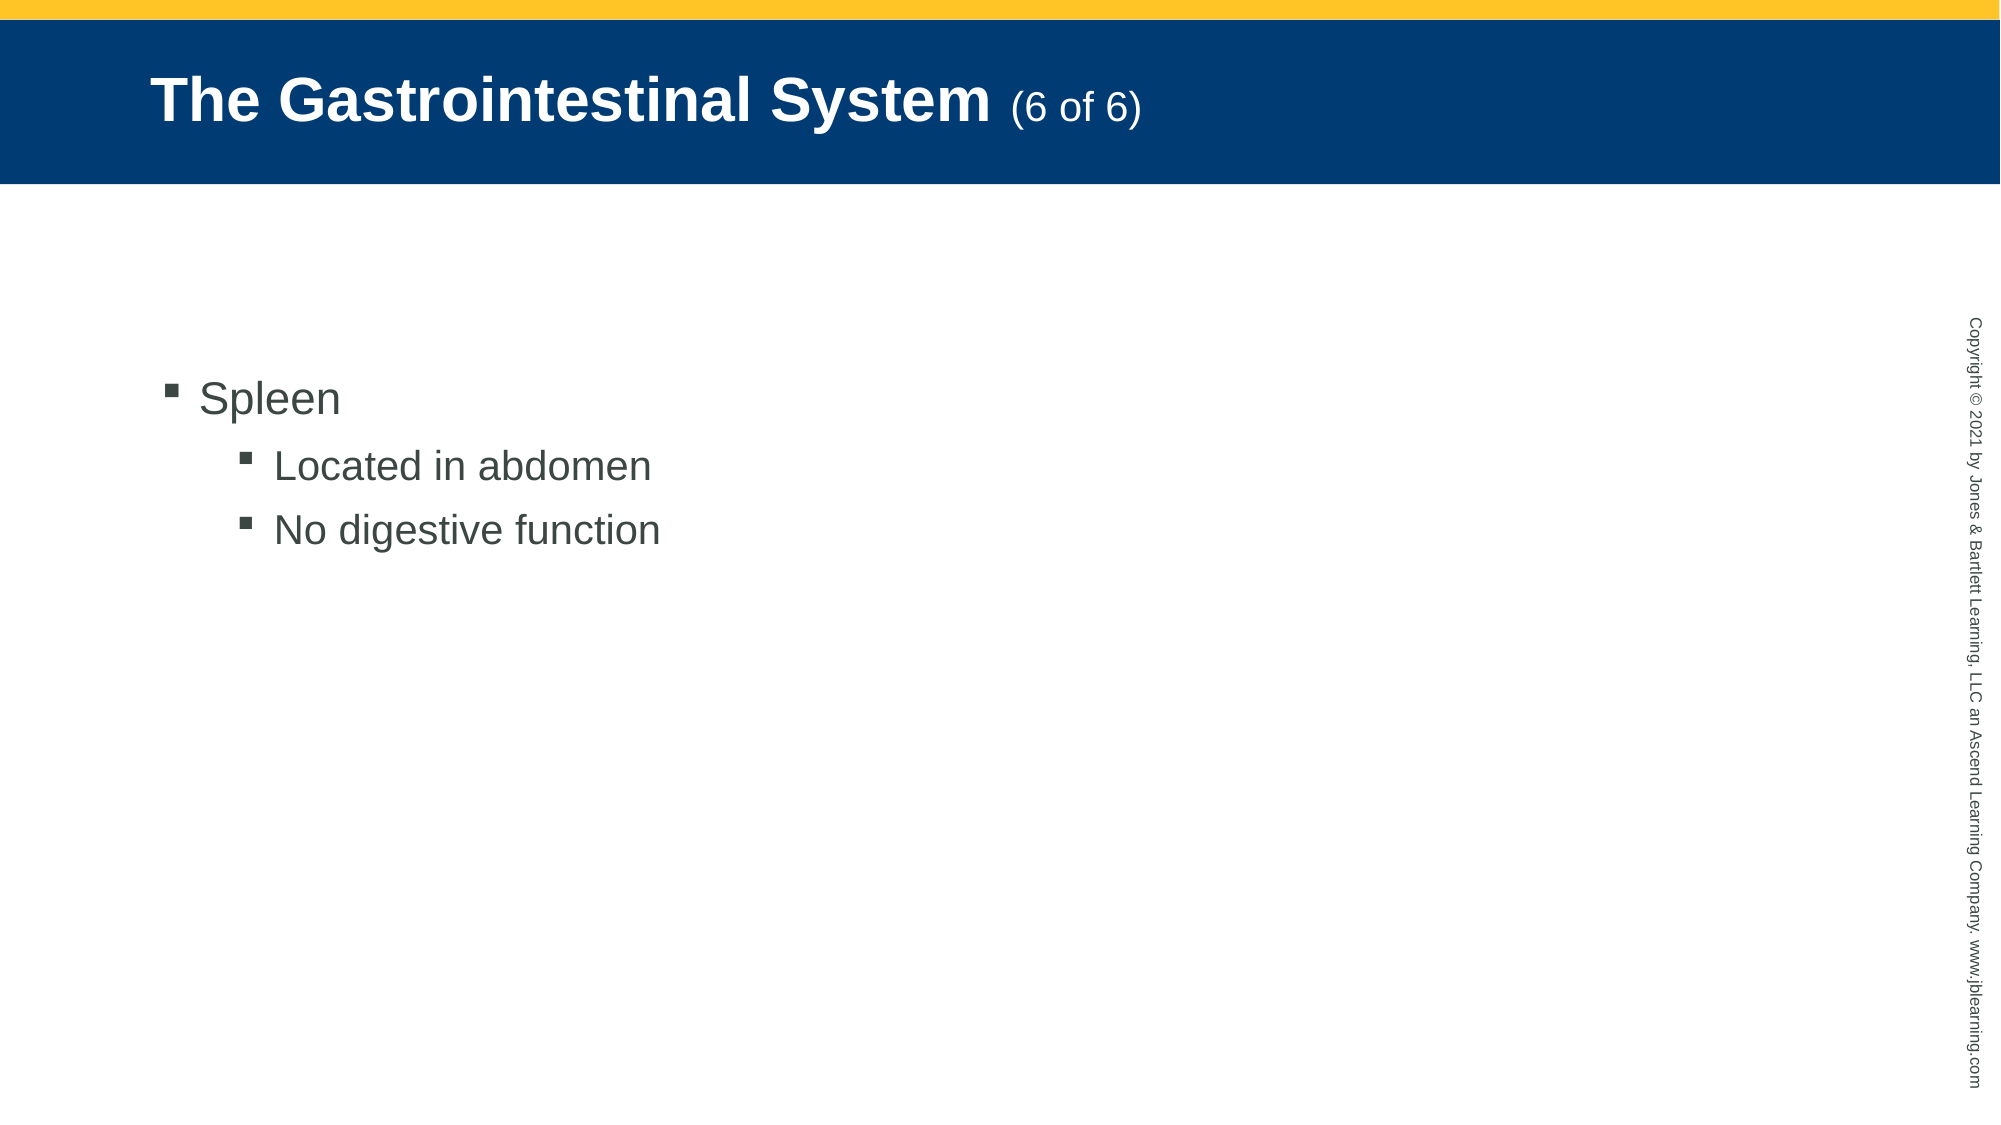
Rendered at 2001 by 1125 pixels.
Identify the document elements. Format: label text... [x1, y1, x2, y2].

list Spleen Located in abdomen No digestive function [146, 361, 1859, 1016]
title The Gastrointestinal System (6 of 6) [0, 19, 2000, 185]
